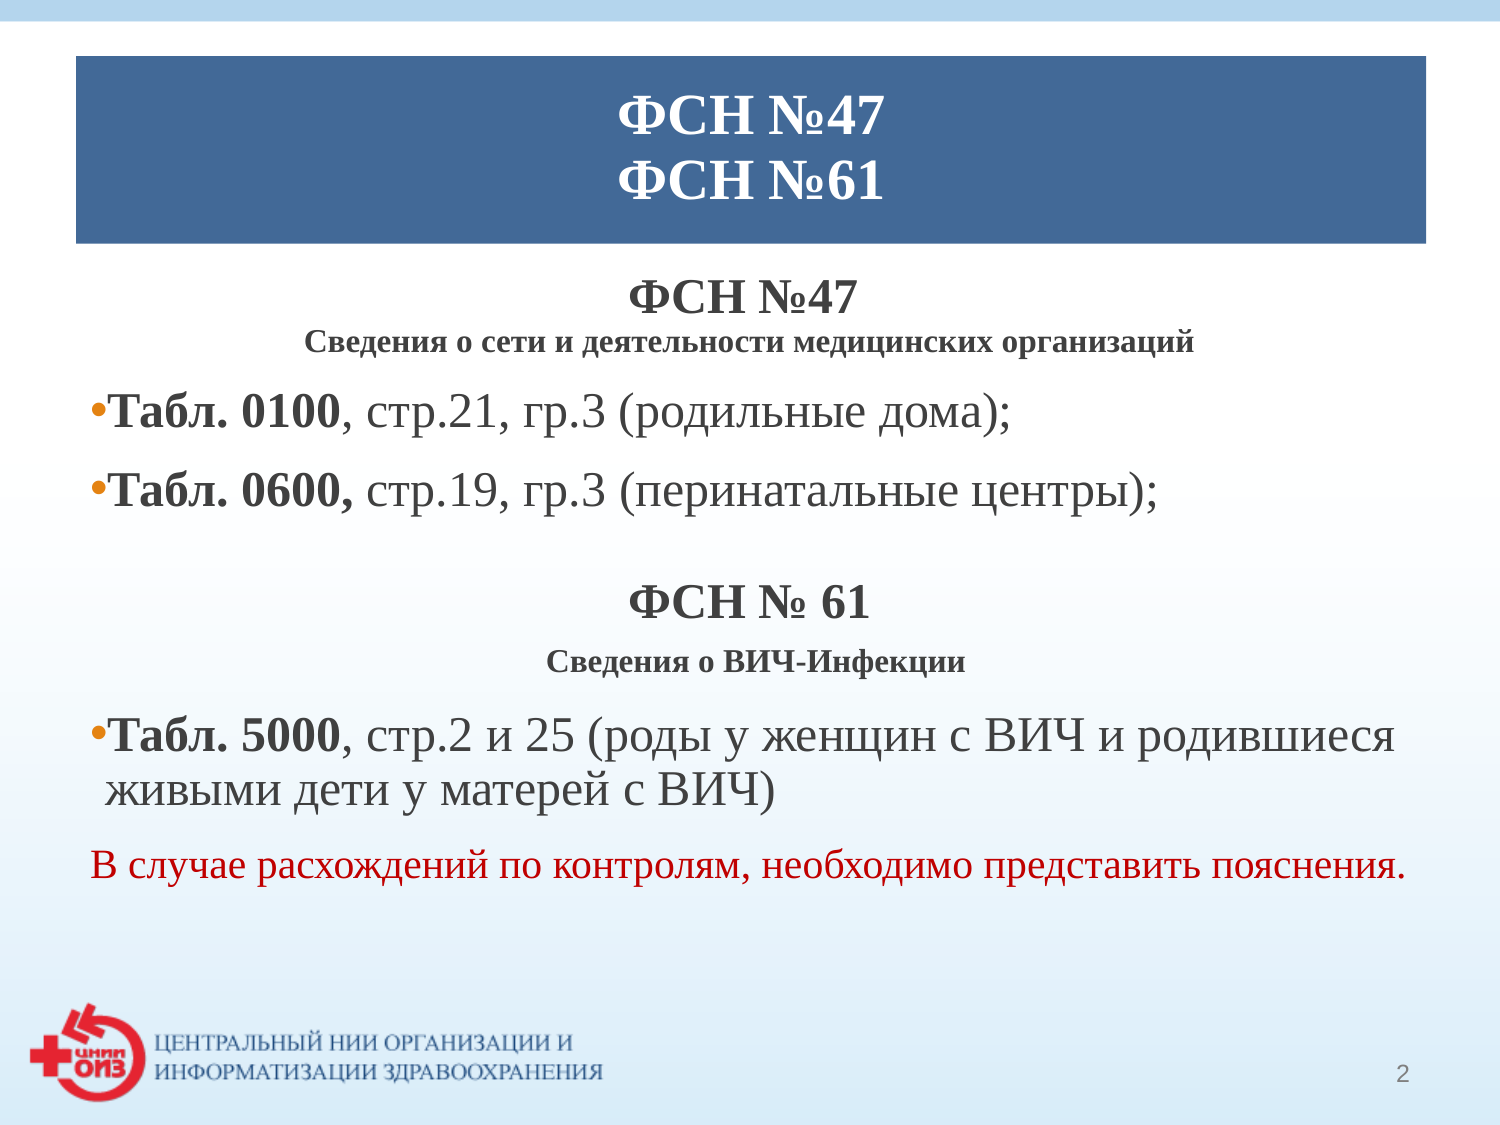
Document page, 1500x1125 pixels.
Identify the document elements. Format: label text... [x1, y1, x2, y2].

slide_number 2 [1074, 1042, 1425, 1103]
title ФСН №47 ФСН №61 [76, 56, 1427, 244]
picture [0, 0, 1500, 1125]
list ФСН №47 Сведения о сети и деятельности медицинских организаций Табл. 0100, стр.21, гр.3 (родильные дома); Табл. 0600, стр.19, гр.3 (перинатальные центры); ФСН № 61 Сведения о ВИЧ-Инфекции Табл. 5000, стр.2 и 25 (роды у женщин с ВИЧ и родившиеся живыми дети у матерей с ВИЧ) В случае расхождений по контролям, необходимо представить пояснения. [75, 262, 1425, 1005]
